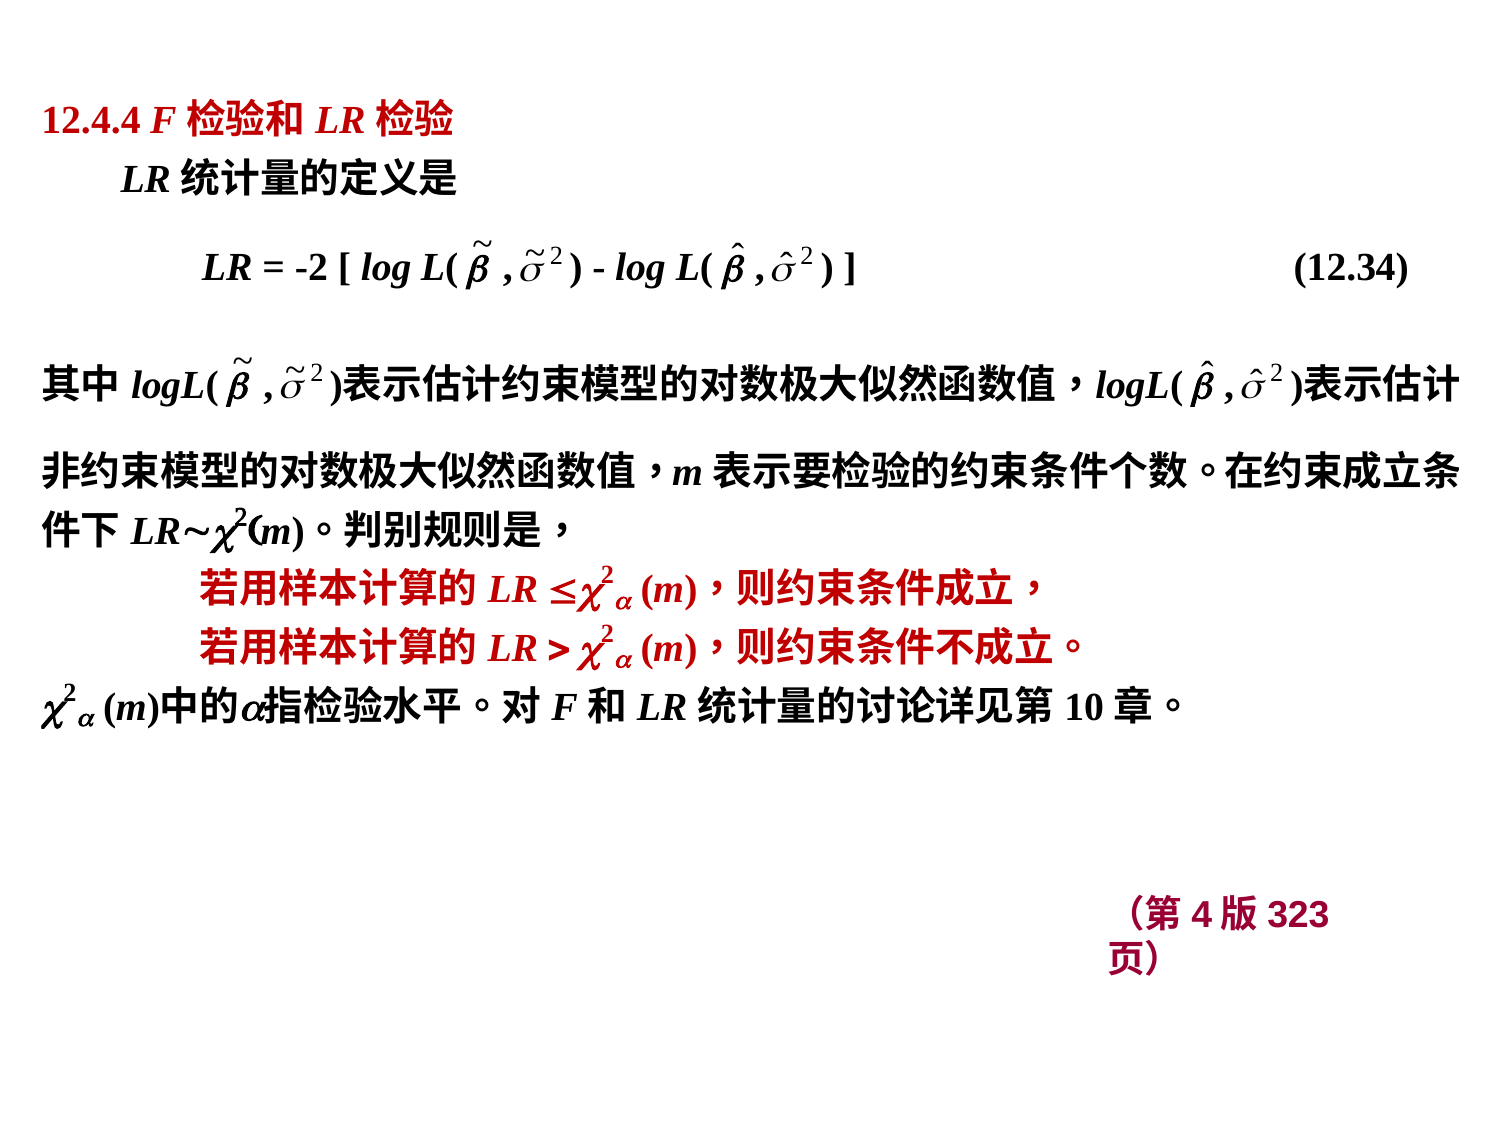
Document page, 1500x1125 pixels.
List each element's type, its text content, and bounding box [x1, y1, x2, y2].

text_box （第4版323页） [1092, 882, 1388, 988]
picture [41, 89, 1459, 736]
